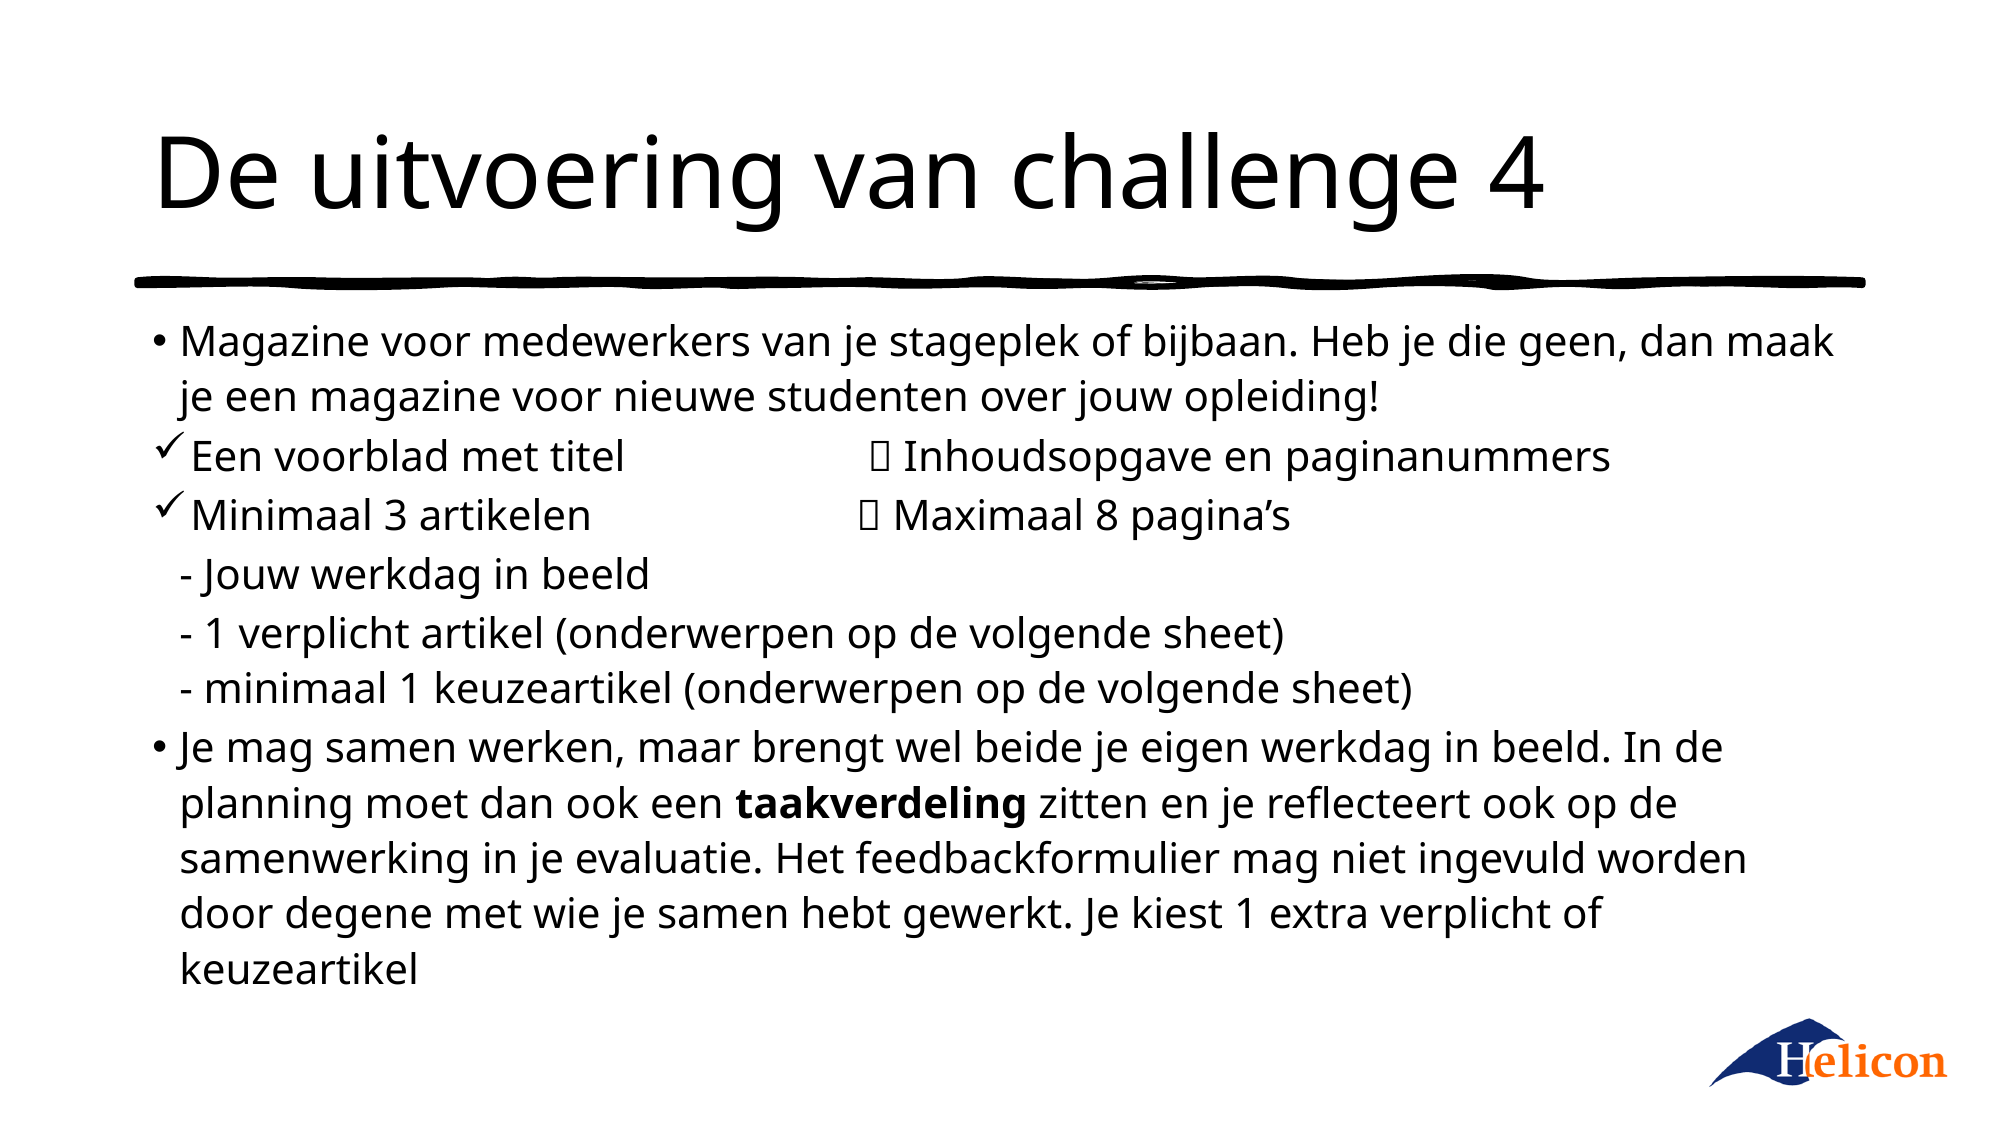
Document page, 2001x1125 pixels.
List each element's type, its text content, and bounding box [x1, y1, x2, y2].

list Magazine voor medewerkers van je stageplek of bijbaan. Heb je die geen, dan maak je een magazine voor nieuwe studenten over jouw opleiding! Een voorblad met titel  Inhoudsopgave en paginanummers Minimaal 3 artikelen  Maximaal 8 pagina’s - Jouw werkdag in beeld - 1 verplicht artikel (onderwerpen op de volgende sheet) - minimaal 1 keuzeartikel (onderwerpen op de volgende sheet) Je mag samen werken, maar brengt wel beide je eigen werkdag in beeld. In de planning moet dan ook een taakverdeling zitten en je reflecteert ook op de samenwerking in je evaluatie. Het feedbackformulier mag niet ingevuld worden door degene met wie je samen hebt gewerkt. Je kiest 1 extra verplicht of keuzeartikel [137, 302, 1863, 1039]
picture [1671, 978, 2000, 1125]
title De uitvoering van challenge 4 [137, 59, 1863, 278]
